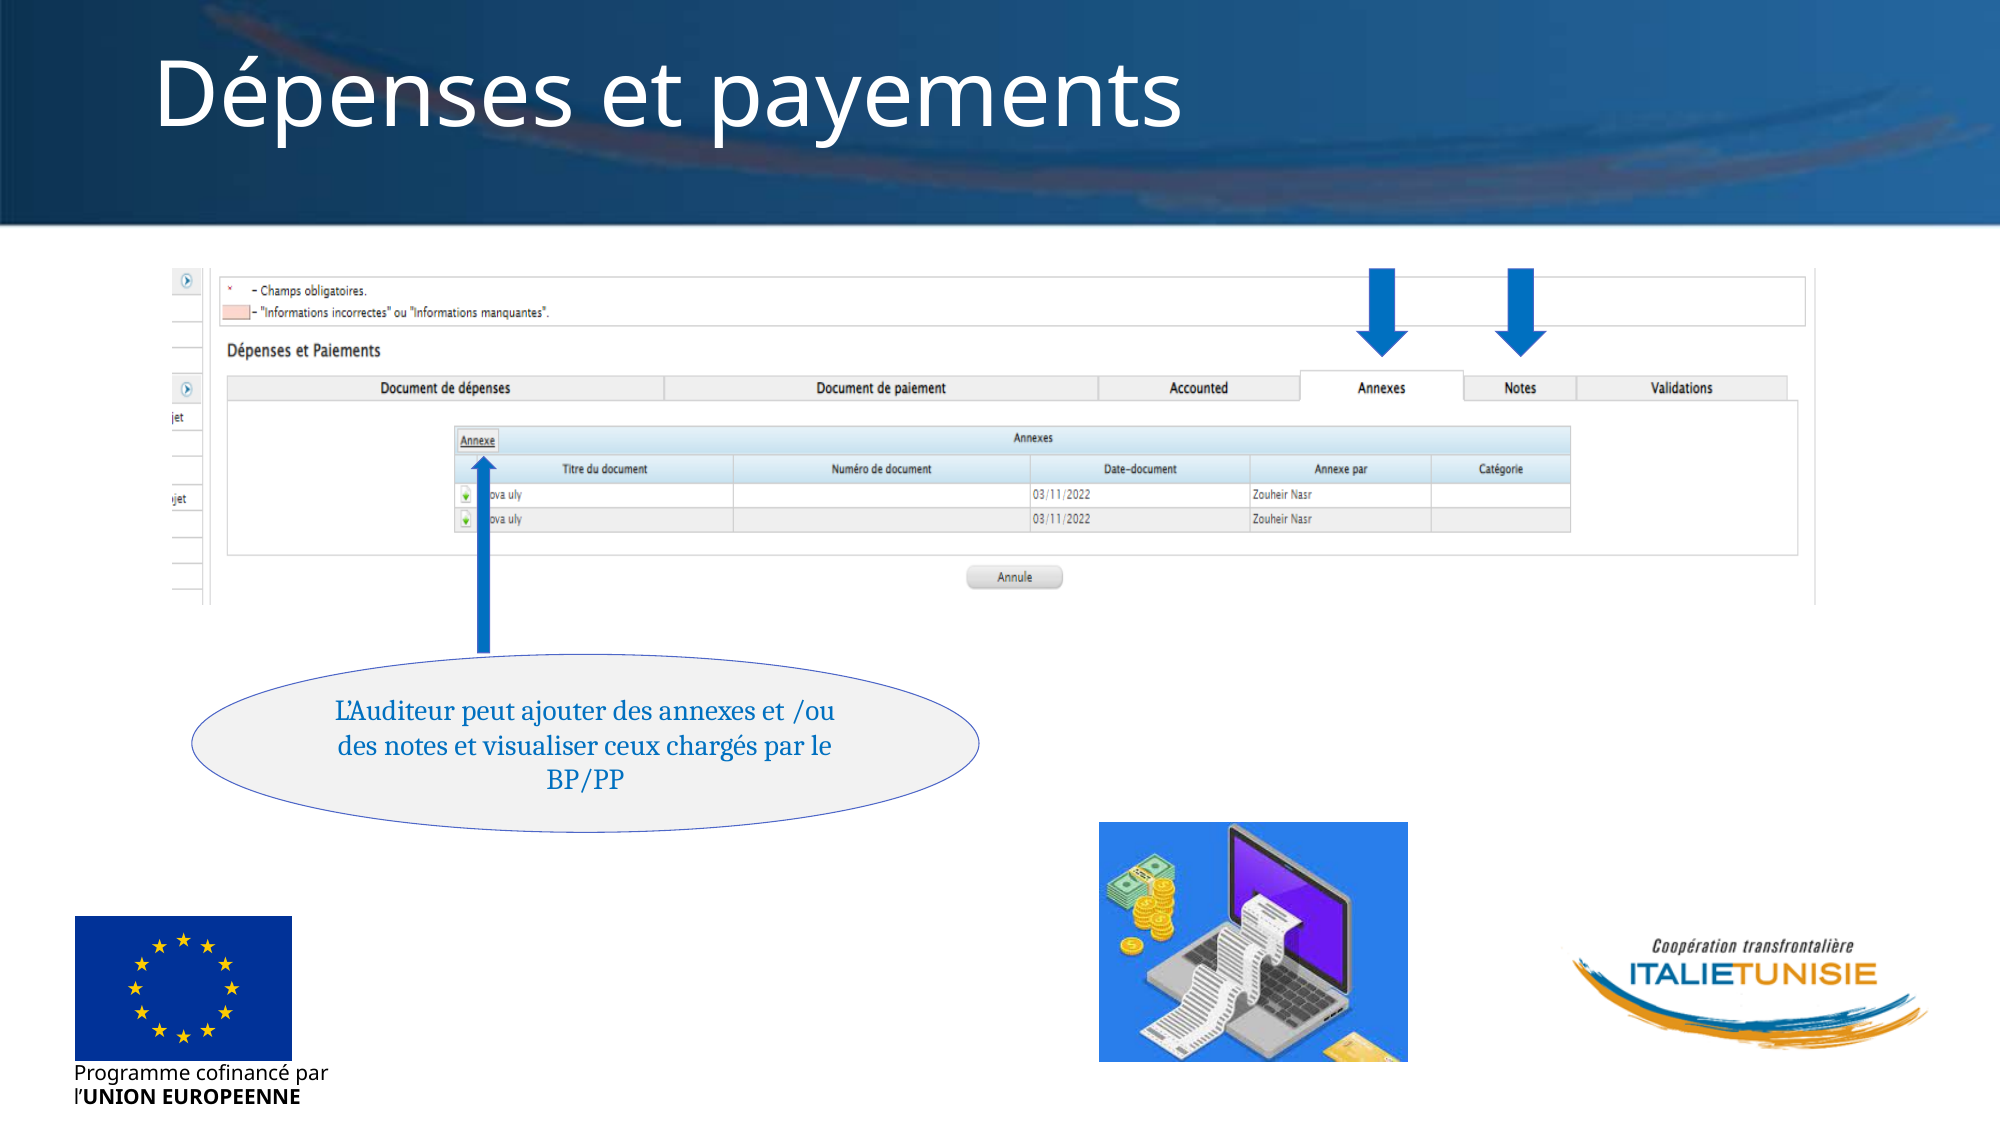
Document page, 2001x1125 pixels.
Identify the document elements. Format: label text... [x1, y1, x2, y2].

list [172, 268, 1821, 605]
text_box [477, 605, 491, 654]
picture [1099, 822, 1408, 1062]
picture [0, 0, 2000, 229]
title Dépenses et payements [137, 39, 1863, 218]
picture [1559, 894, 1942, 1085]
text_box L’Auditeur peut ajouter des annexes et /ou des notes et visualiser ceux chargés par le BP/PP [191, 653, 980, 833]
picture [75, 916, 292, 1061]
